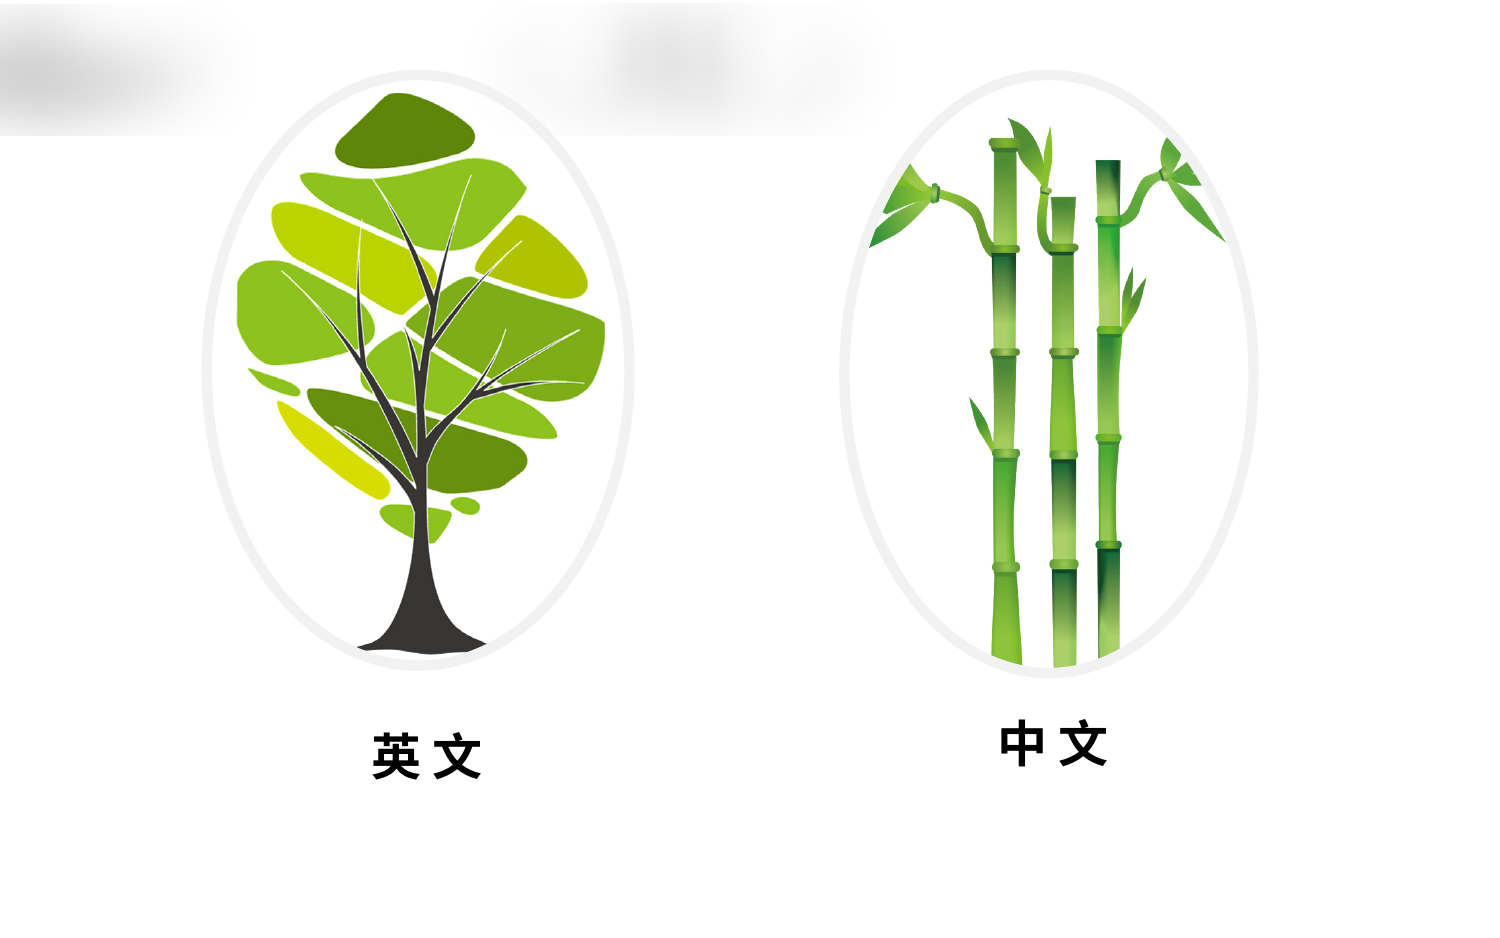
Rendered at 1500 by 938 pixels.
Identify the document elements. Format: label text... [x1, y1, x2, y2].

picture [206, 74, 630, 666]
picture [844, 74, 1254, 674]
text_box 中 文 [982, 704, 1124, 780]
text_box 英 文 [356, 718, 498, 793]
